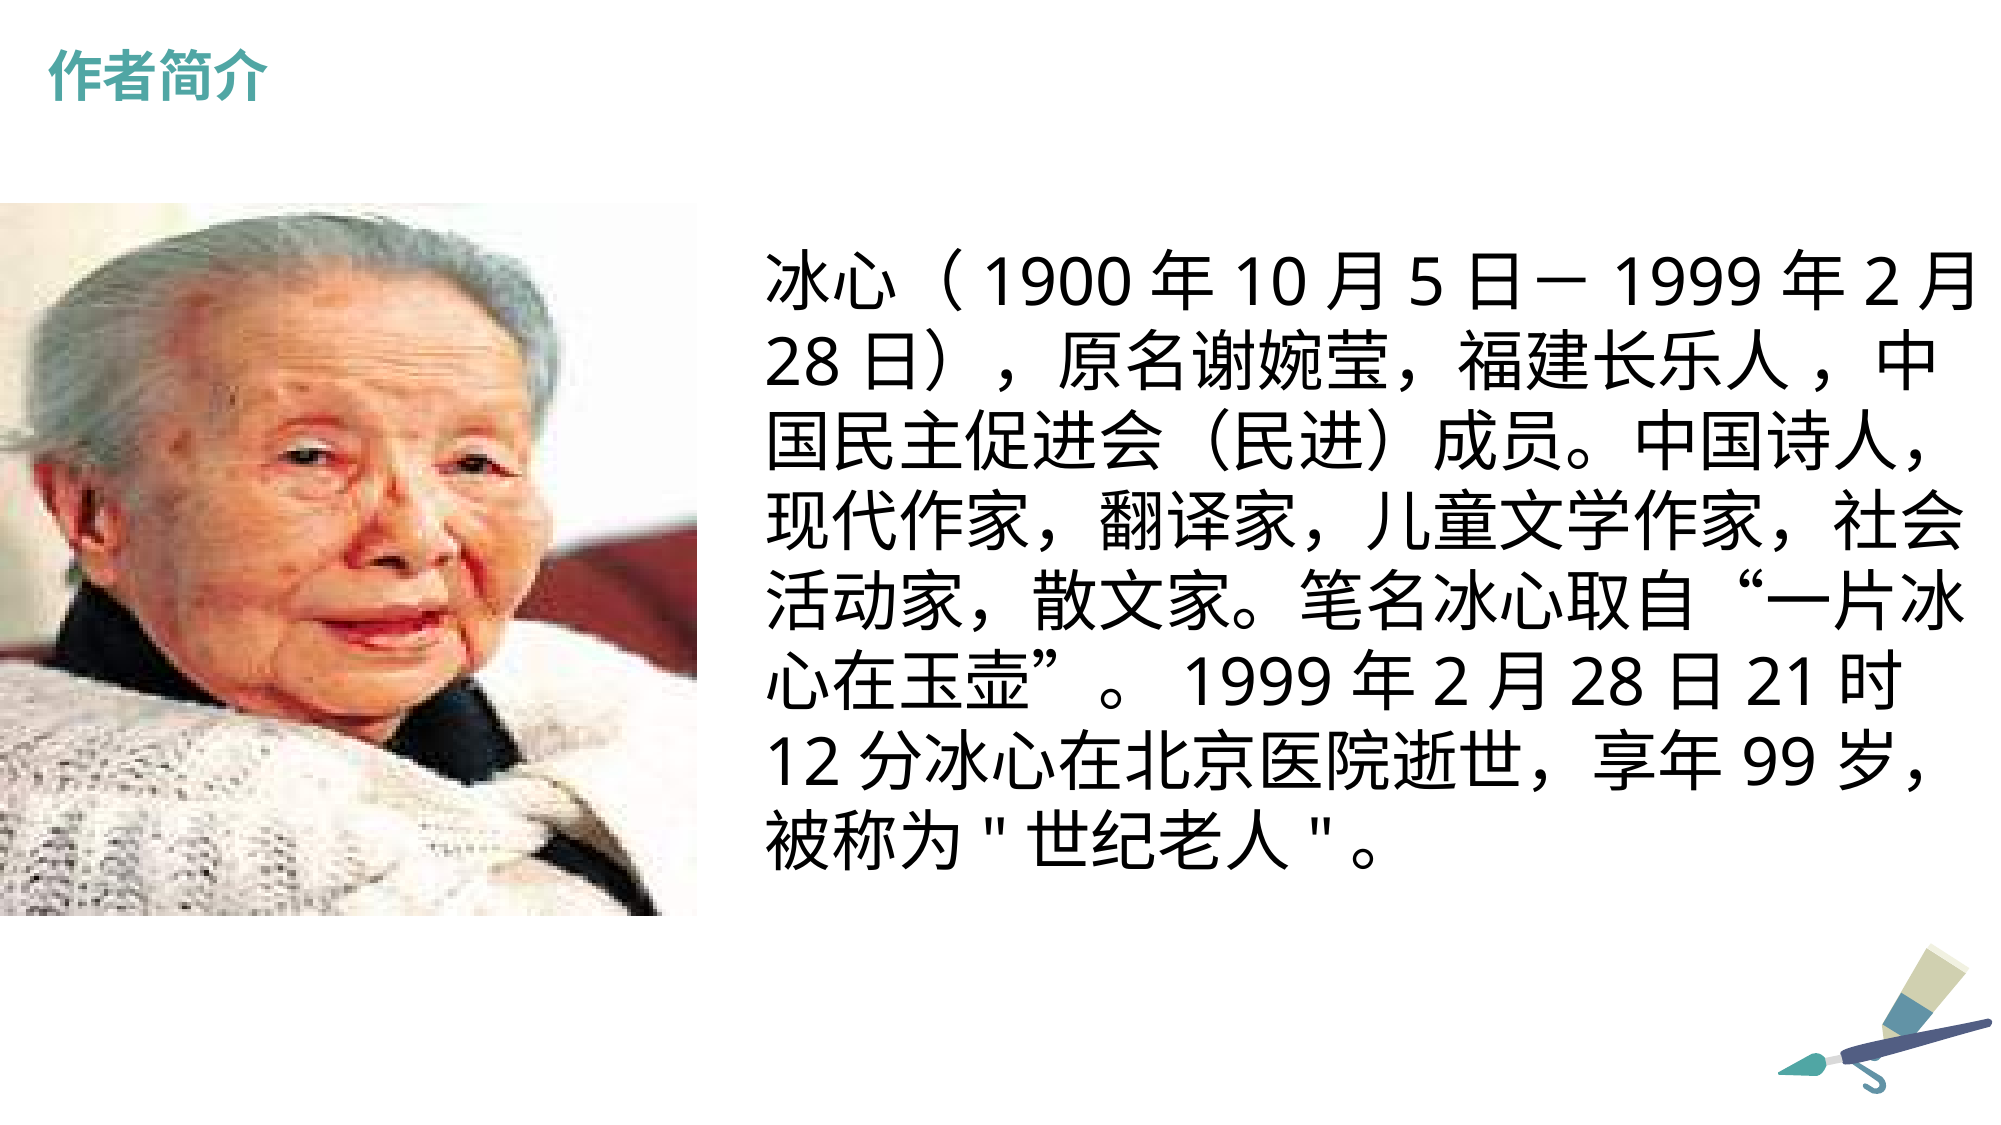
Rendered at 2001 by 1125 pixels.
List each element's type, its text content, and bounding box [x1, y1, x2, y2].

text_box 作者简介 [32, 33, 347, 115]
picture [0, 203, 697, 916]
text_box 冰心（1900年10月5日－1999年2月28日），原名谢婉莹，福建长乐人 ，中国民主促进会（民进）成员。中国诗人，现代作家，翻译家，儿童文学作家，社会活动家，散文家。笔名冰心取自“一片冰心在玉壶”。1999年2月28日21时12分冰心在北京医院逝世，享年99岁，被称为"世纪老人"。 [750, 231, 2000, 887]
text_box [1811, 945, 1974, 1125]
